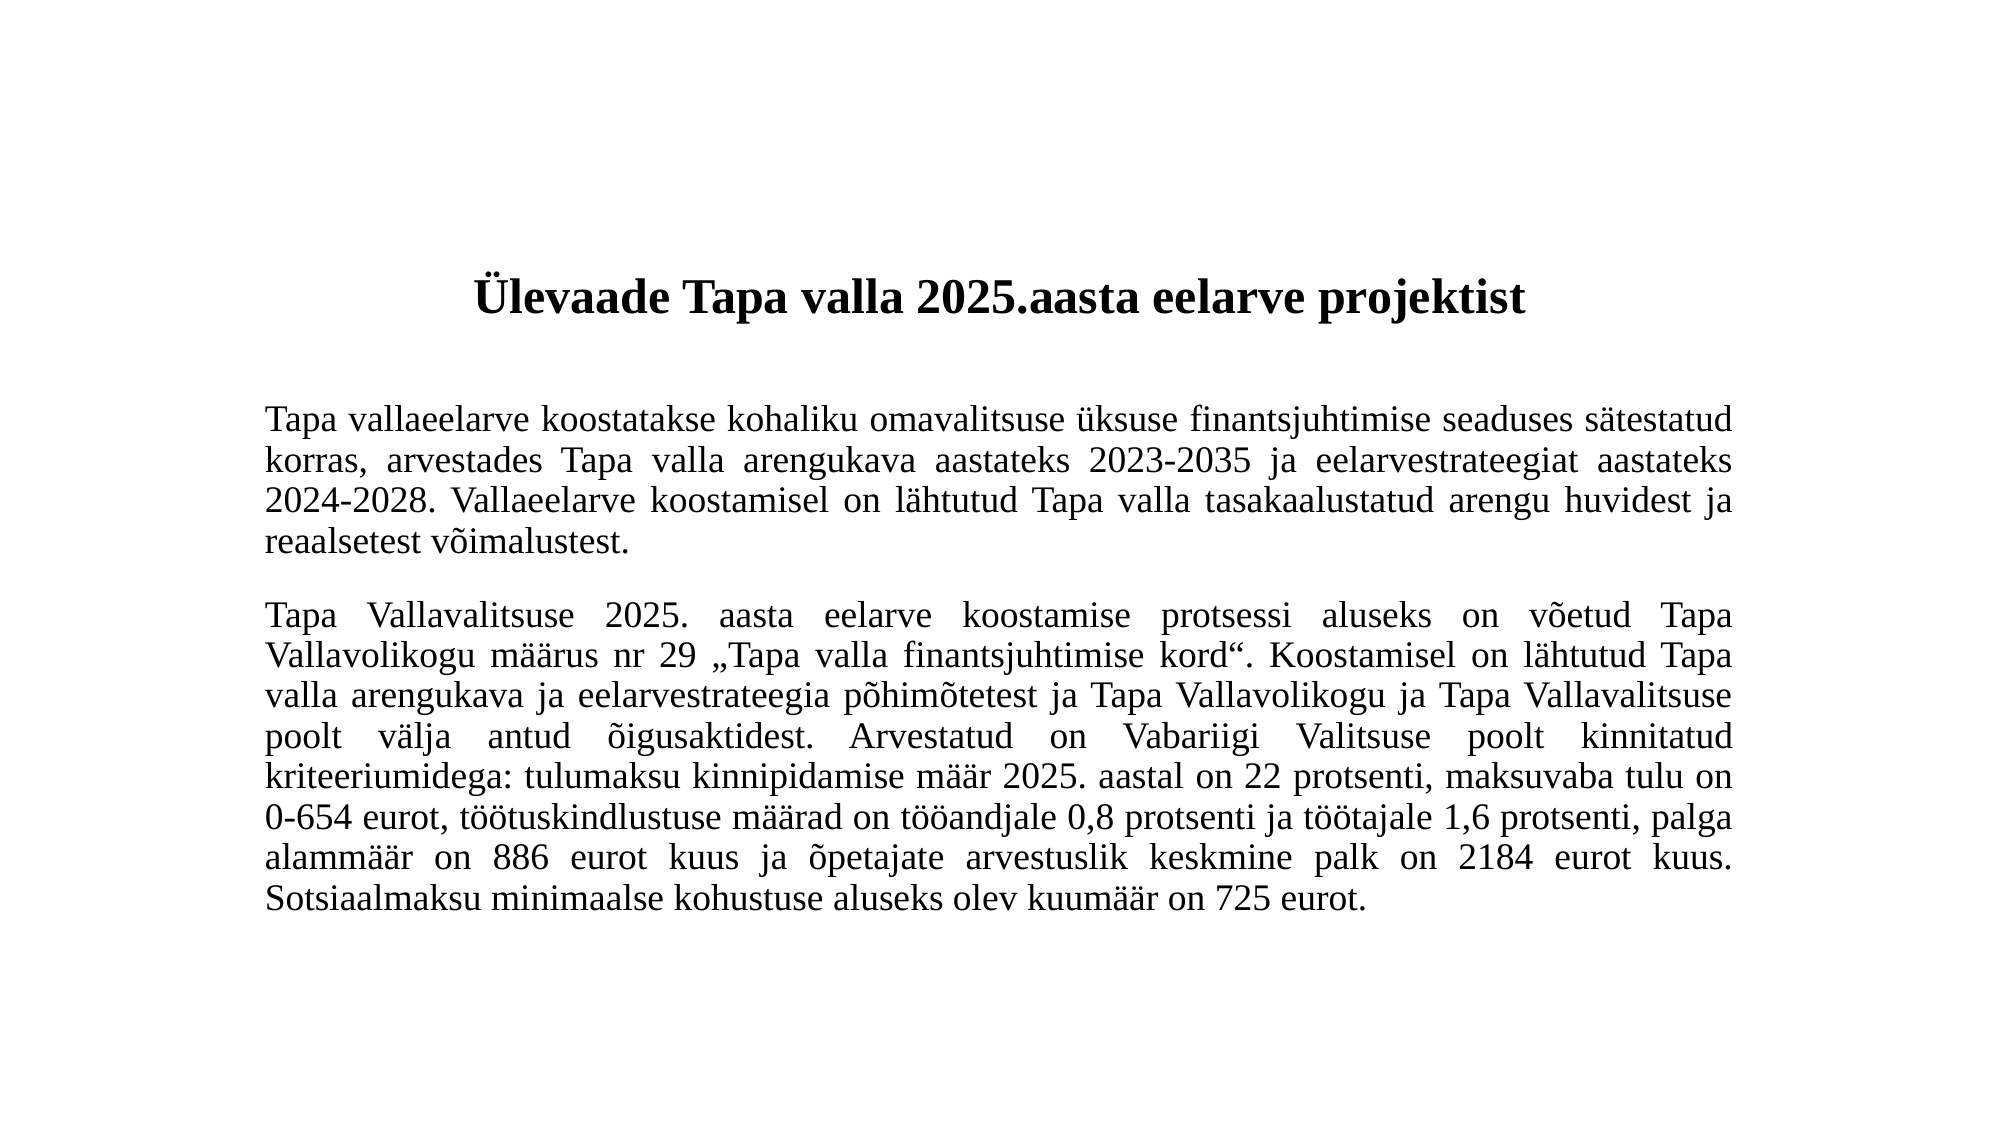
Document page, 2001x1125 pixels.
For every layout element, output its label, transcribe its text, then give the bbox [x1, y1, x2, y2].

subtitle Tapa vallaeelarve koostatakse kohaliku omavalitsuse üksuse finantsjuhtimise seaduses sätestatud korras, arvestades Tapa valla arengukava aastateks 2023-2035 ja eelarvestrateegiat aastateks 2024-2028. Vallaeelarve koostamisel on lähtutud Tapa valla tasakaalustatud arengu huvidest ja reaalsetest võimalustest. Tapa Vallavalitsuse 2025. aasta eelarve koostamise protsessi aluseks on võetud Tapa Vallavolikogu määrus nr 29 „Tapa valla finantsjuhtimise kord“. Koostamisel on lähtutud Tapa valla arengukava ja eelarvestrateegia põhimõtetest ja Tapa Vallavolikogu ja Tapa Vallavalitsuse poolt välja antud õigusaktidest. Arvestatud on Vabariigi Valitsuse poolt kinnitatud kriteeriumidega: tulumaksu kinnipidamise määr 2025. aastal on 22 protsenti, maksuvaba tulu on 0-654 eurot, töötuskindlustuse määrad on tööandjale 0,8 protsenti ja töötajale 1,6 protsenti, palga alammäär on 886 eurot kuus ja õpetajate arvestuslik keskmine palk on 2184 eurot kuus. Sotsiaalmaksu minimaalse kohustuse aluseks olev kuumäär on 725 eurot. [249, 391, 1750, 941]
title Ülevaade Tapa valla 2025.aasta eelarve projektist [249, 184, 1750, 391]
